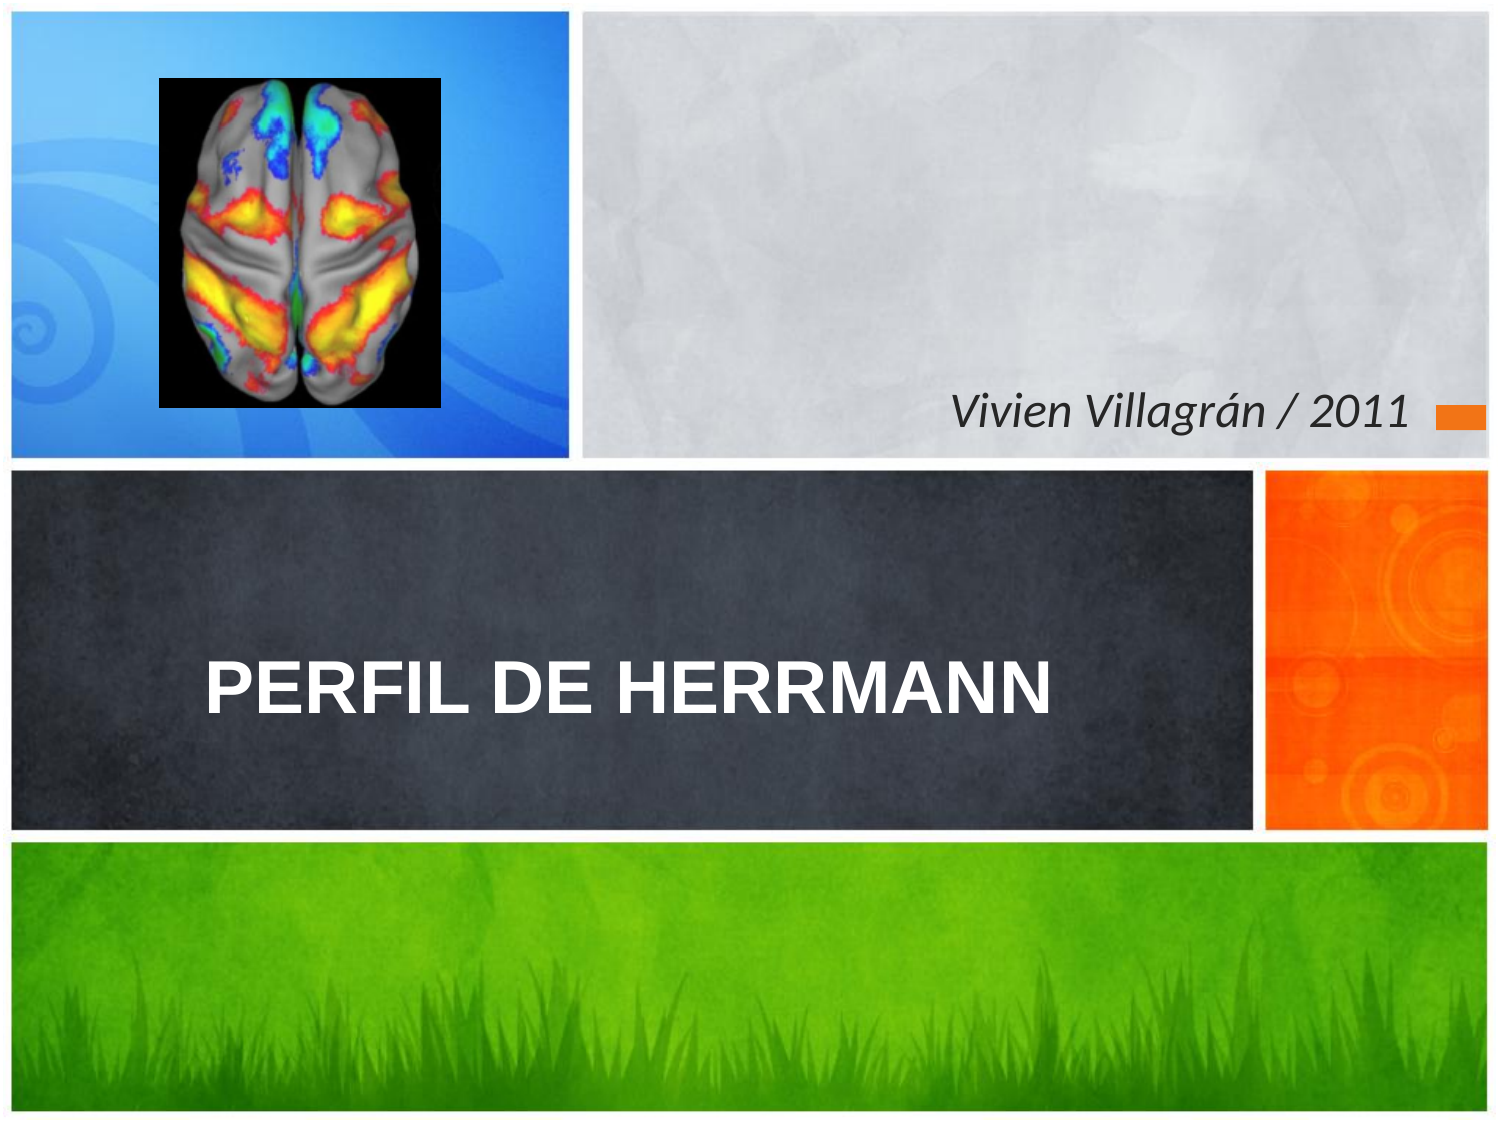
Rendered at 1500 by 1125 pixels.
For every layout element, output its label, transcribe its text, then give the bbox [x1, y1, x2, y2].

picture [3, 3, 1498, 1120]
list Vivien Villagrán / 2011 [587, 212, 1426, 446]
title PERFIL DE HERRMANN [29, 585, 1230, 737]
